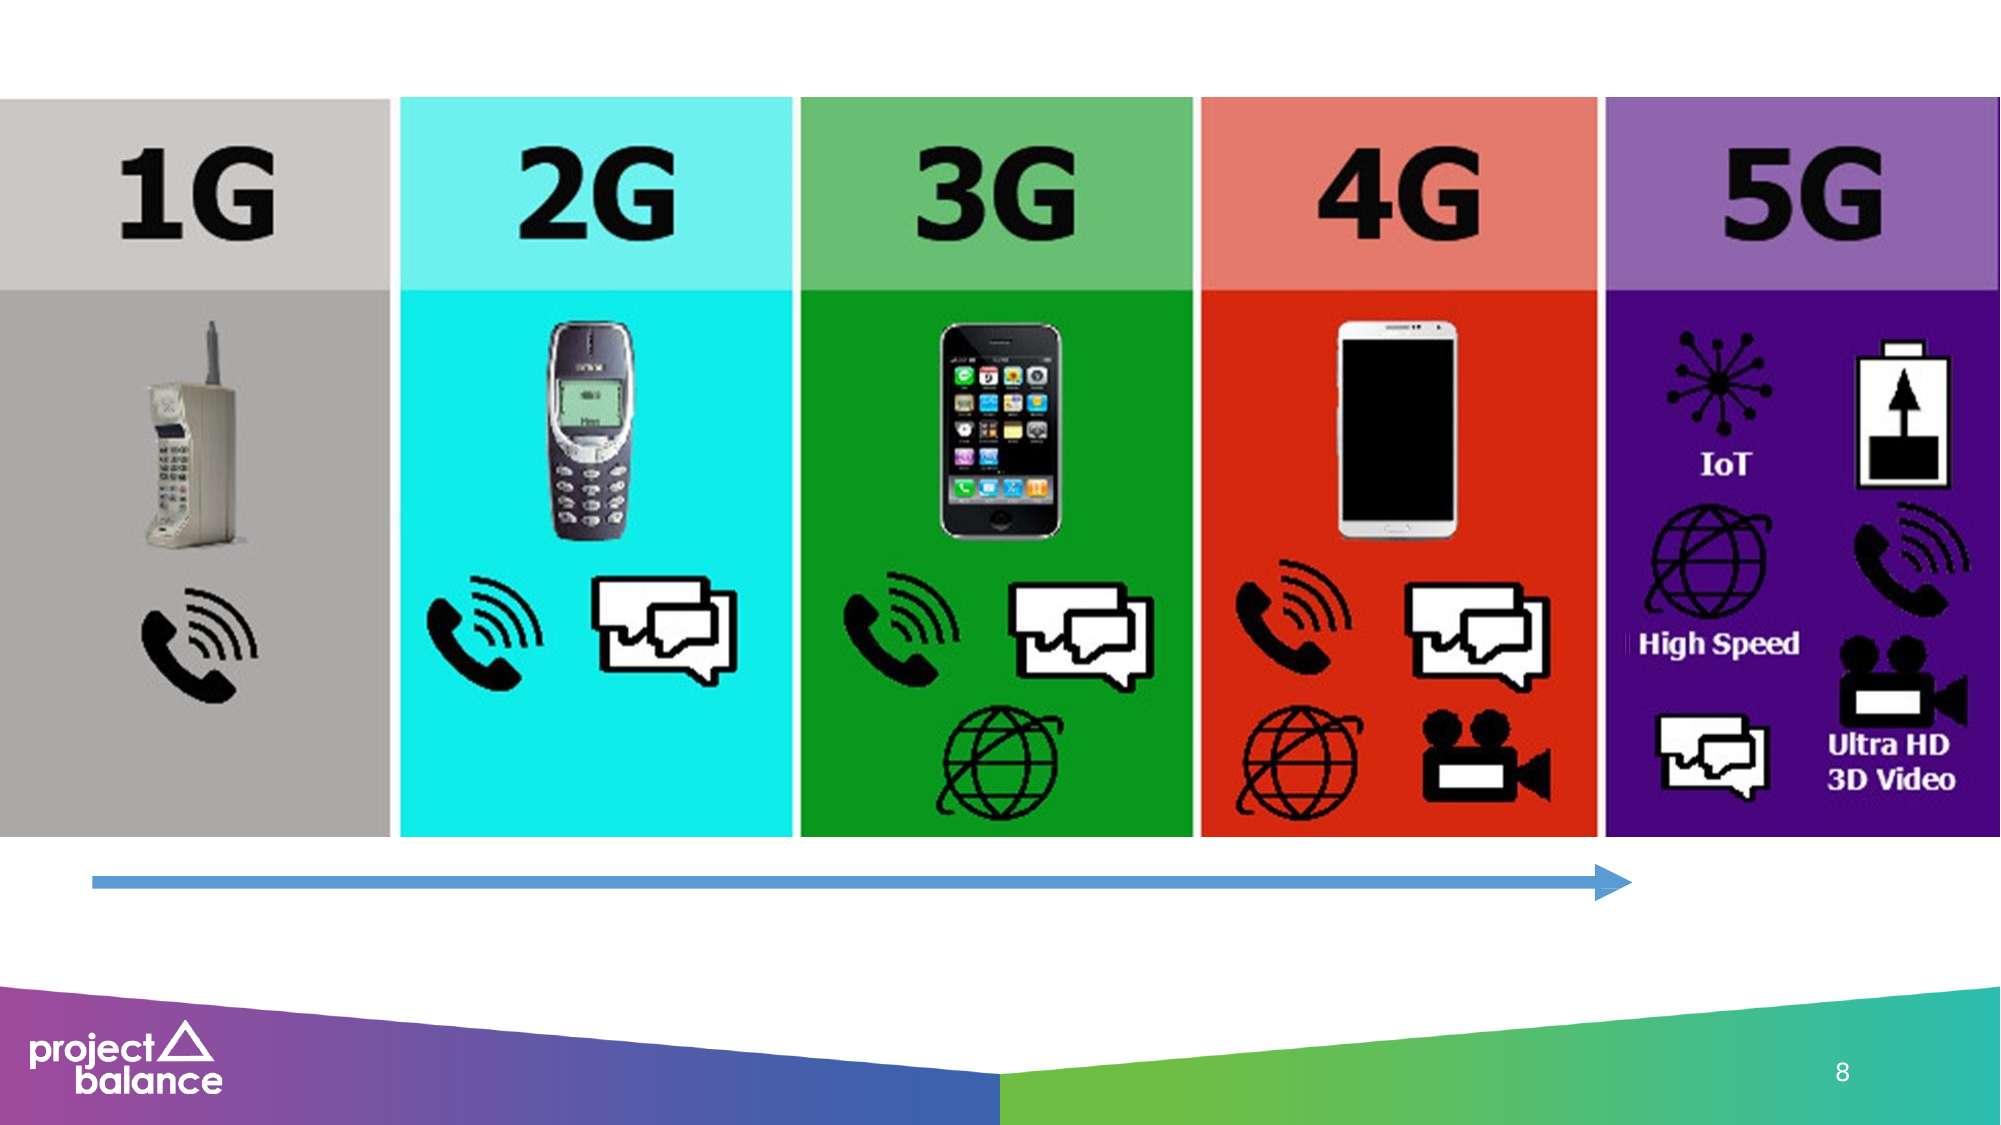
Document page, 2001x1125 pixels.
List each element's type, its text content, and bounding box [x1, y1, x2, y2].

slide_number 7 [1828, 1060, 1854, 1125]
text_box [92, 863, 1633, 902]
picture [0, 986, 2000, 1125]
text_box [0, 97, 2000, 837]
text_box [30, 1020, 223, 1094]
